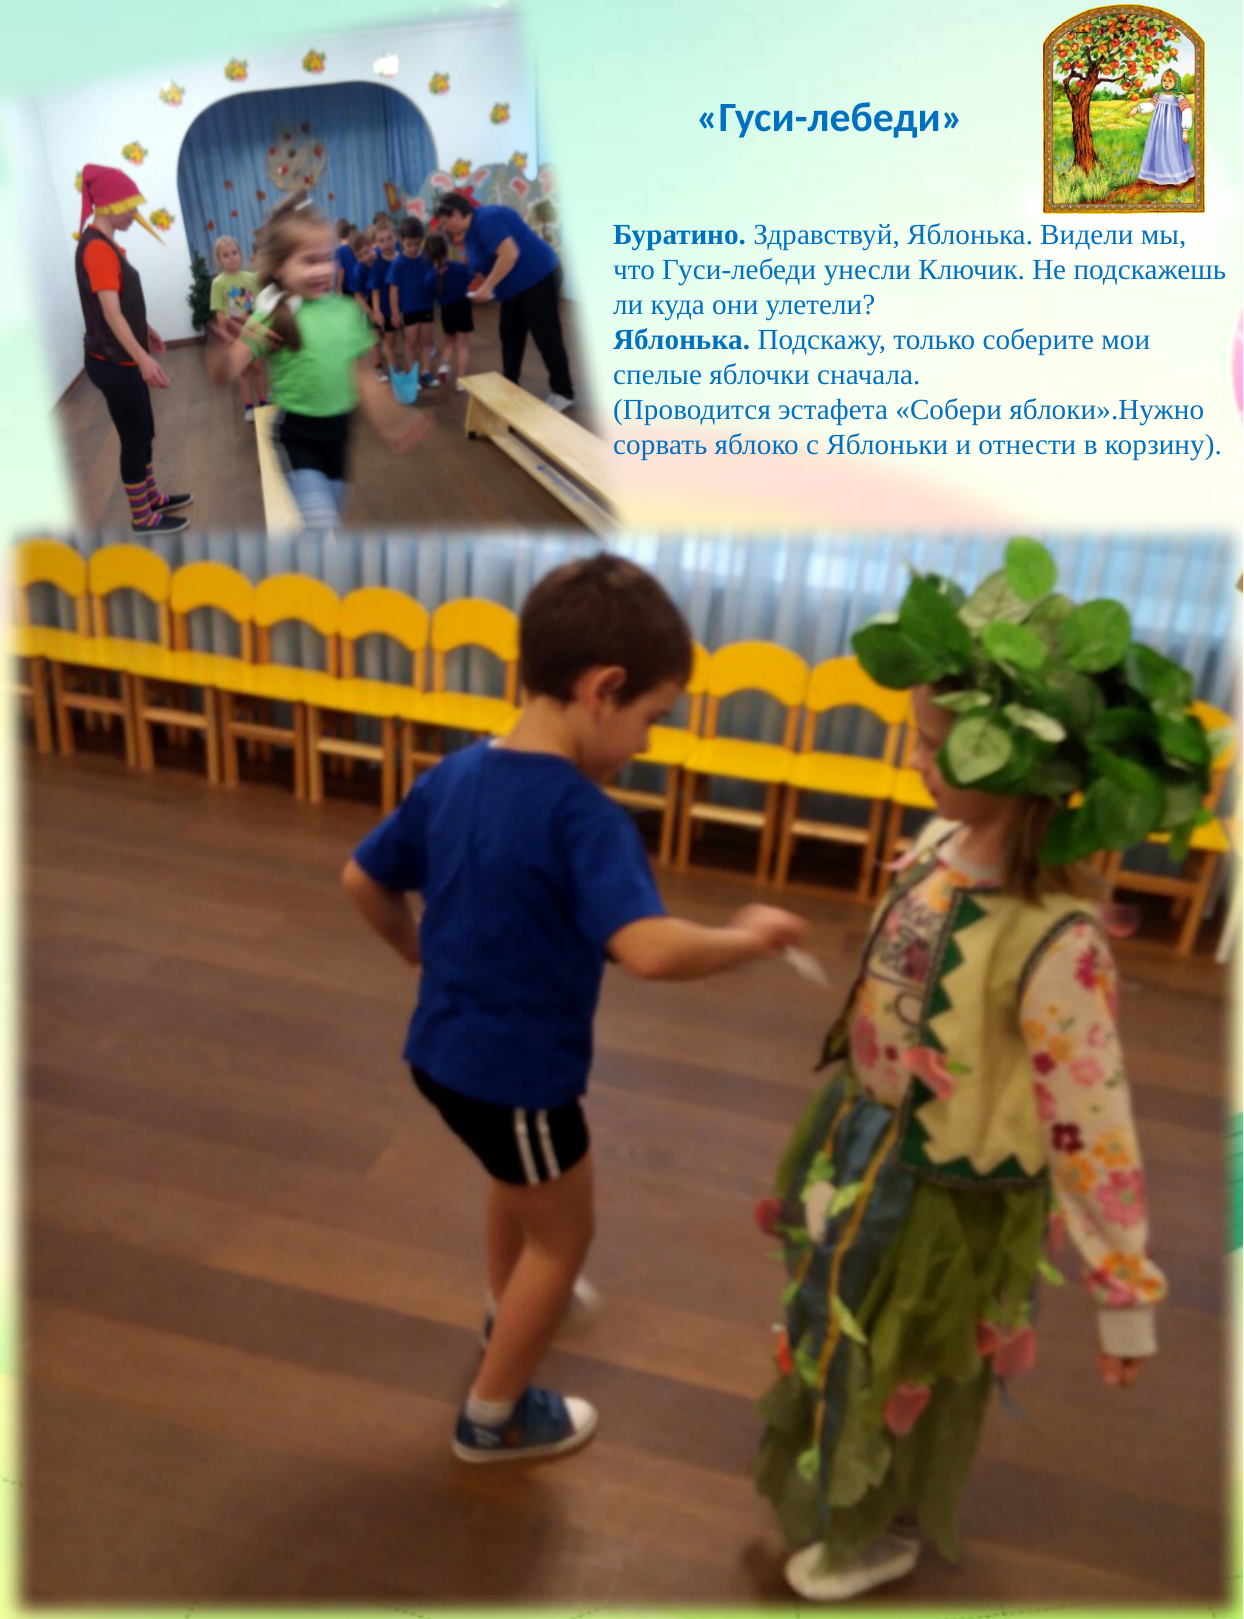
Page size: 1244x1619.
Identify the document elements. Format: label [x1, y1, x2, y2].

text_box [0, 0, 1244, 1619]
